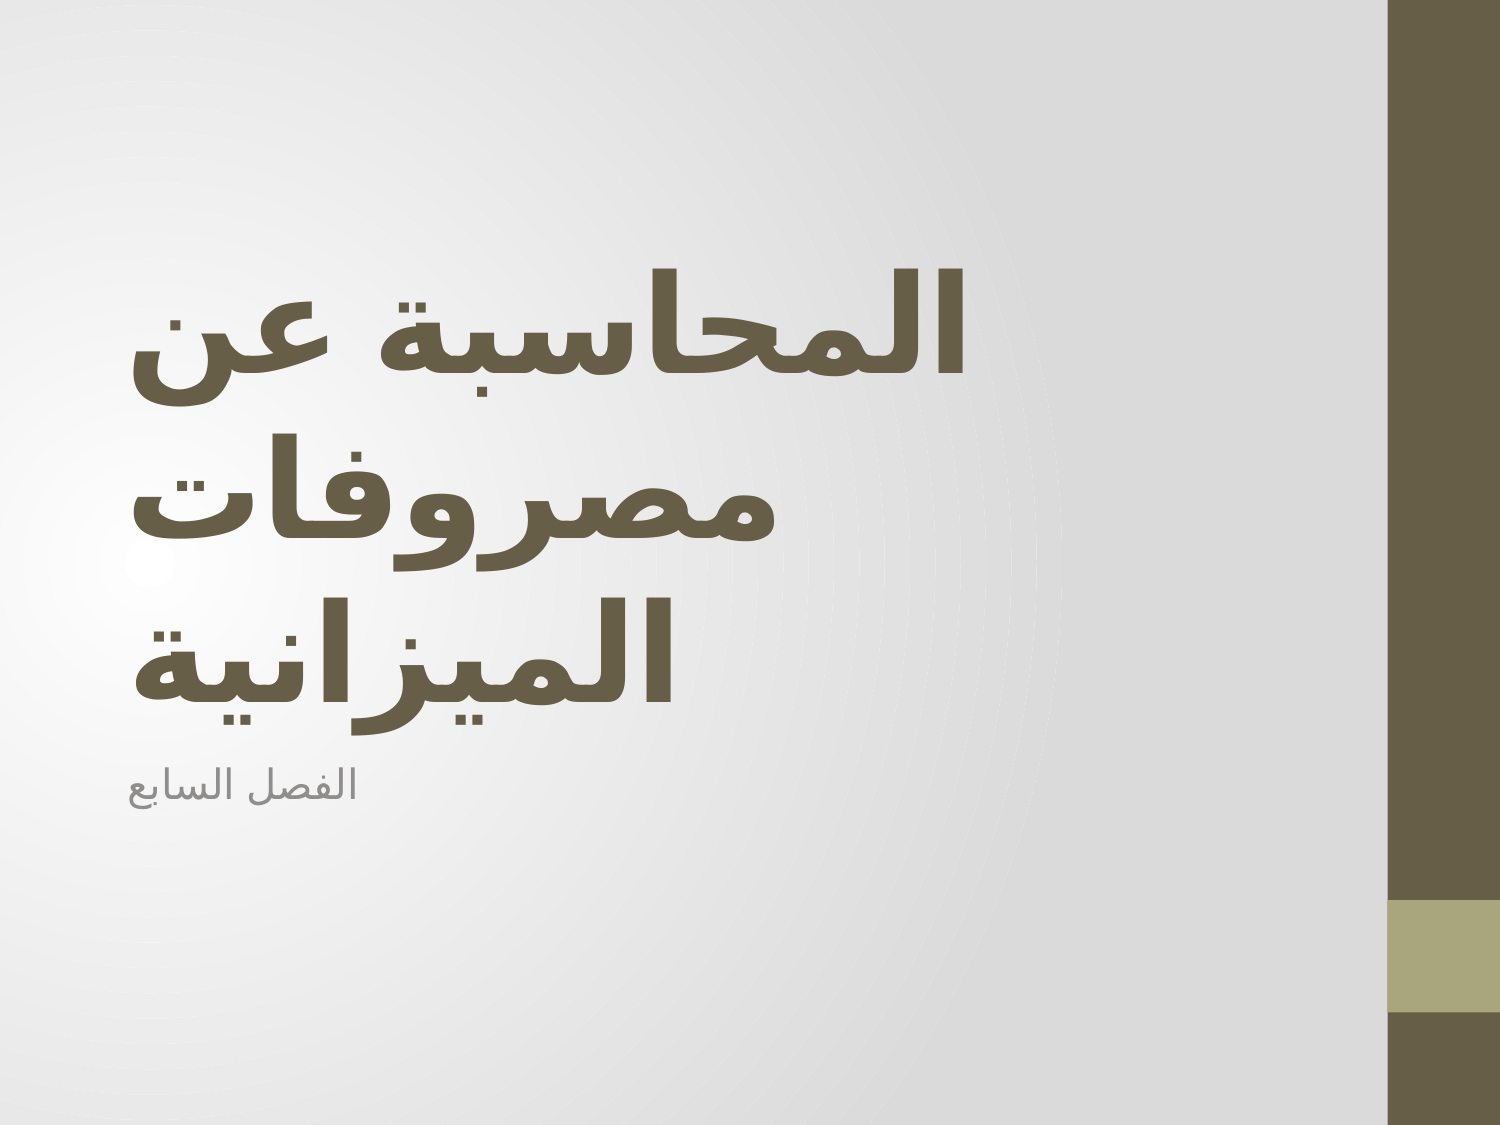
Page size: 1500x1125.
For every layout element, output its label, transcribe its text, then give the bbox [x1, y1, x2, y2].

title المحاسبة عن مصروفات الميزانية [112, 312, 1350, 738]
subtitle الفصل السابع [112, 750, 1173, 925]
